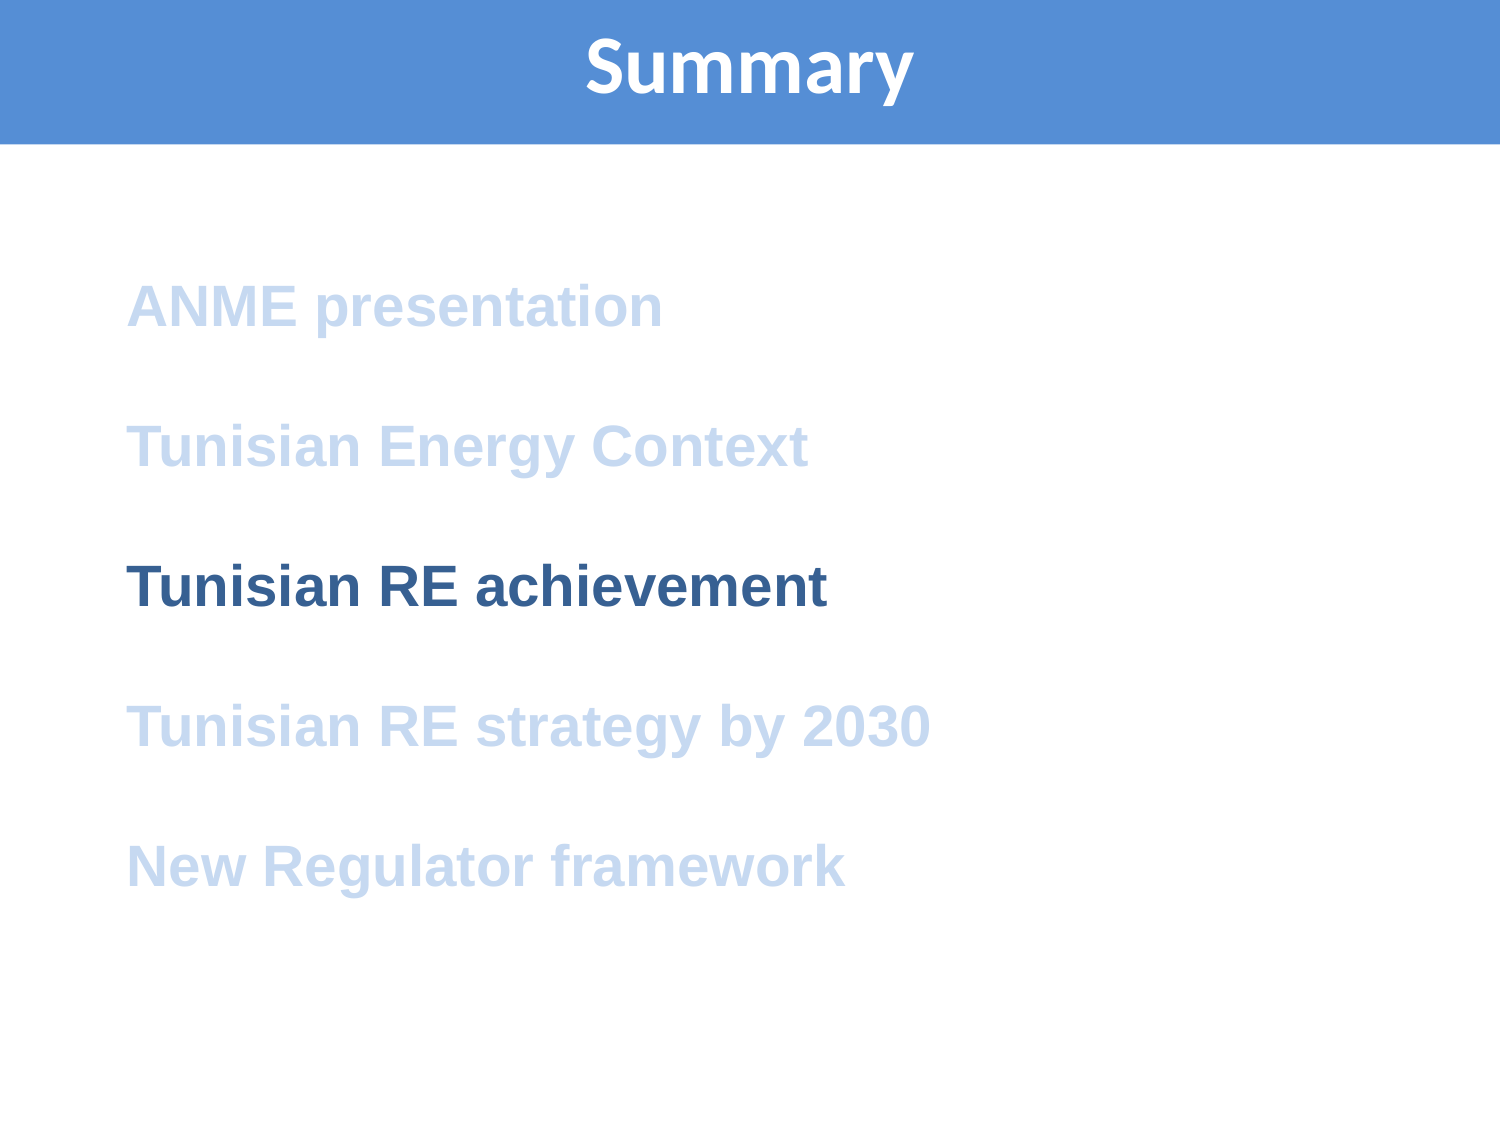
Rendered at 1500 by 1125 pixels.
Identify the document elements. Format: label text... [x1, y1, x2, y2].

text_box Summary [0, 0, 1500, 145]
text_box ANME presentation Tunisian Energy Context Tunisian RE achievement Tunisian RE strategy by 2030 New Regulator framework [112, 260, 1500, 966]
